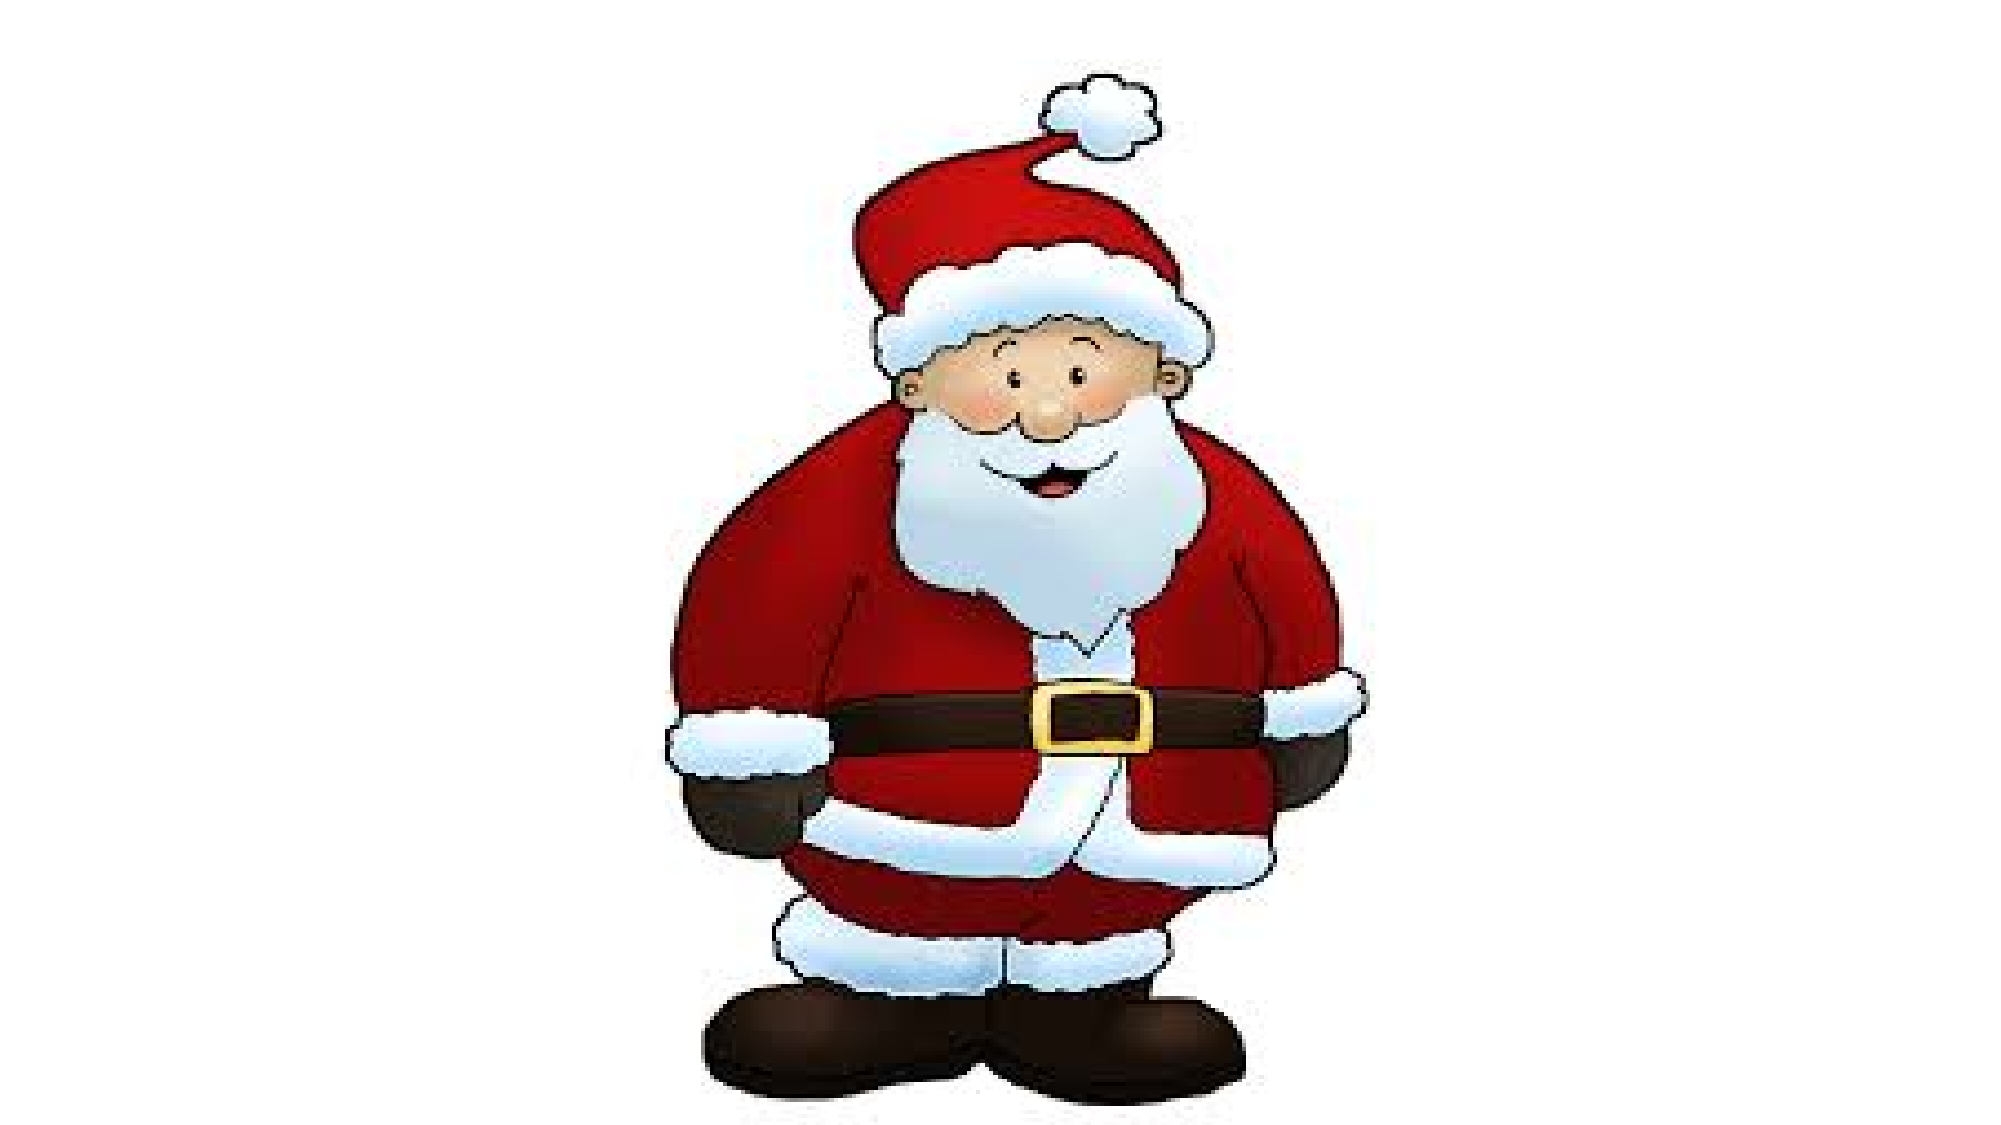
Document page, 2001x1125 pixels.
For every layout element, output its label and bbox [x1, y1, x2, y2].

list [595, 59, 1415, 1125]
